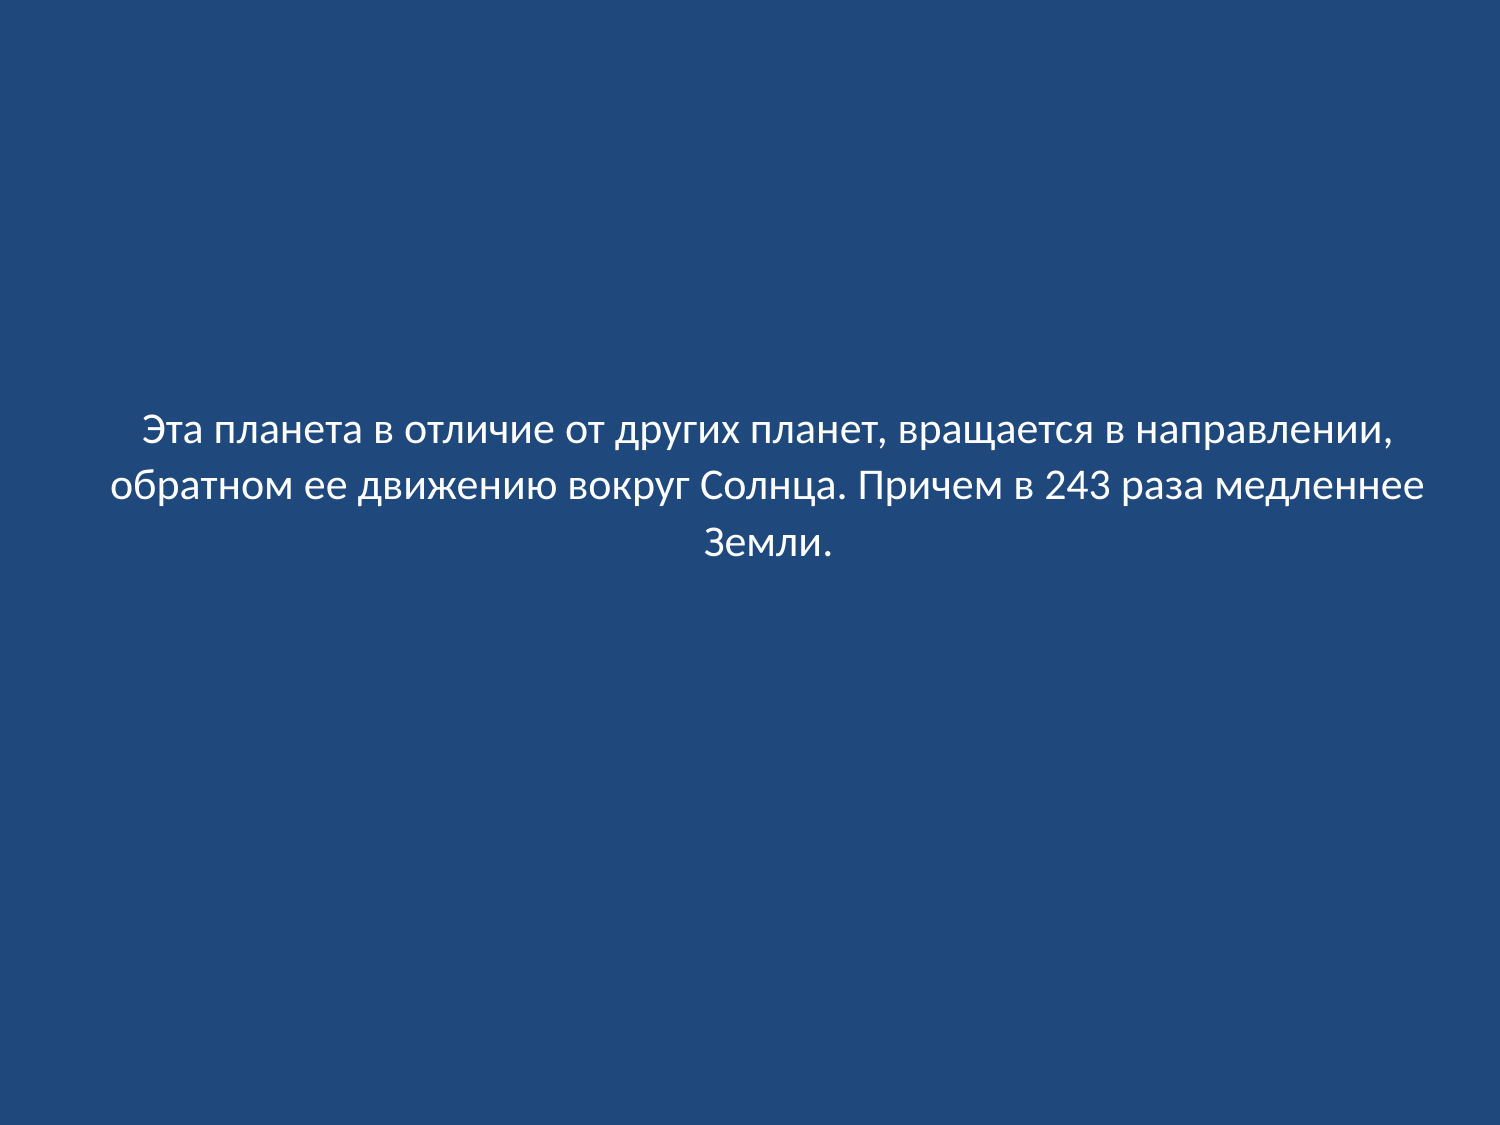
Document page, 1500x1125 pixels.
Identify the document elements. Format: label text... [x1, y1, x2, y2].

title Эта планета в отличие от других планет, вращается в направлении, обратном ее движению вокруг Солнца. Причем в 243 раза медленнее Земли. [93, 386, 1444, 575]
